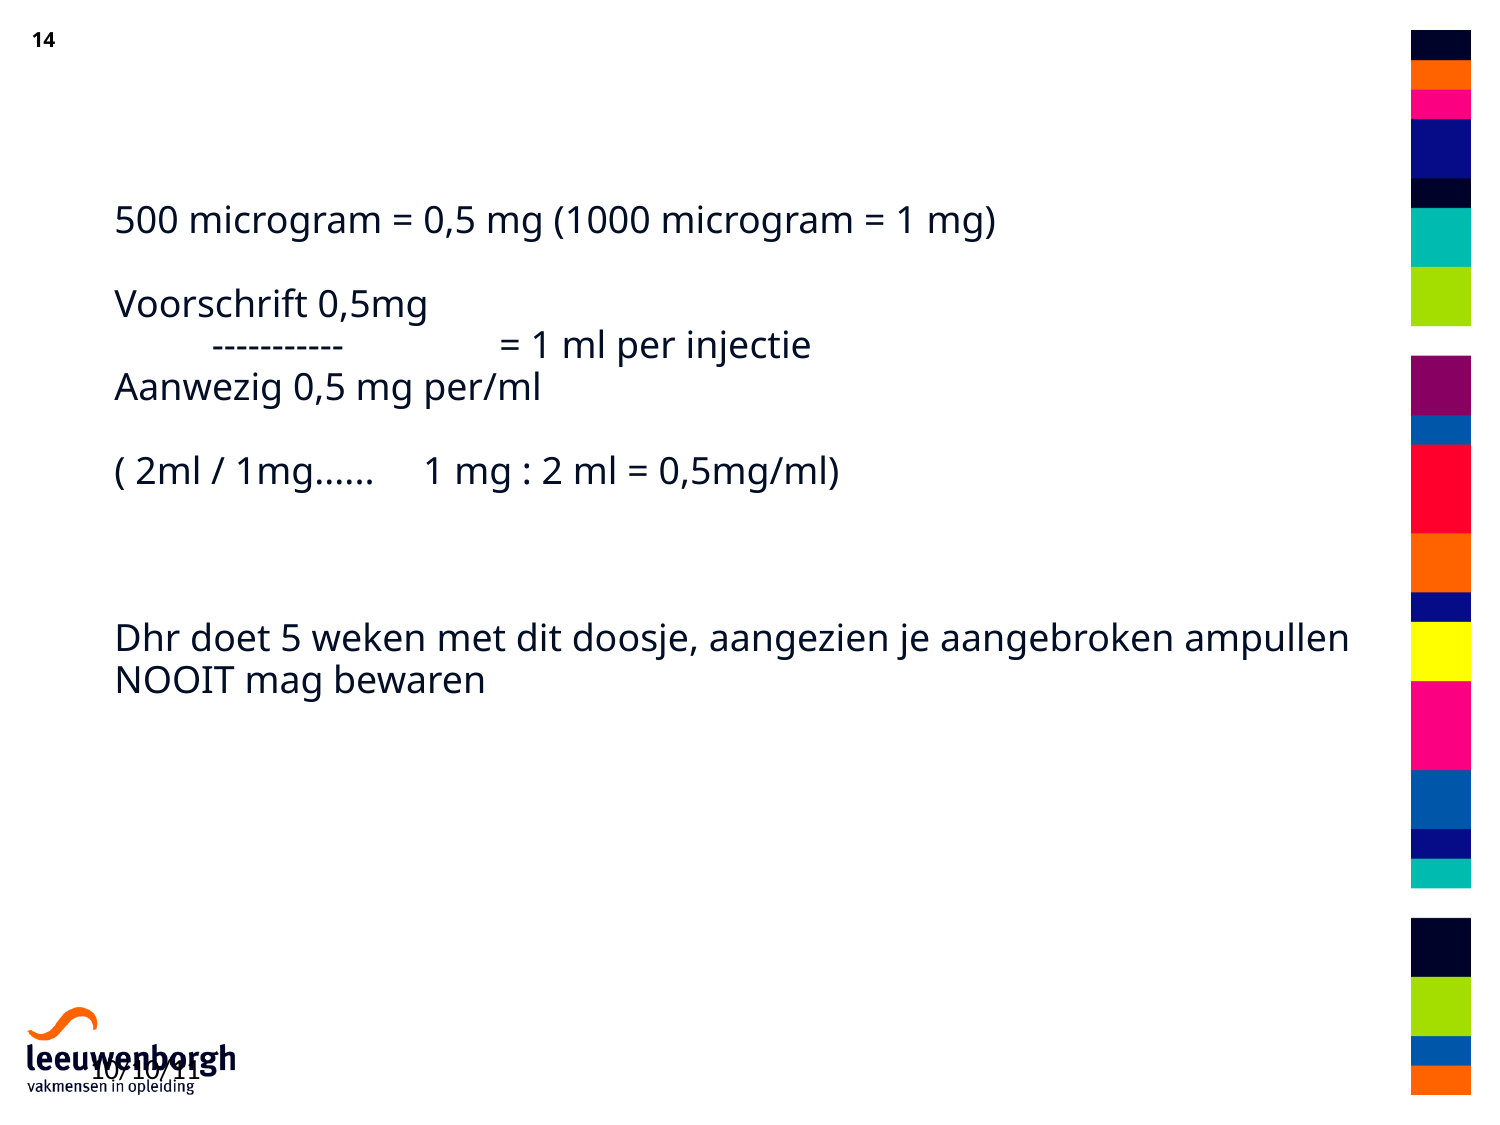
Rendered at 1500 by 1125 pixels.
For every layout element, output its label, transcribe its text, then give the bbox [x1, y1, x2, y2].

text_box 500 microgram = 0,5 mg (1000 microgram = 1 mg)​ ​ Voorschrift 0,5mg​ ----------- = 1 ml per injectie​ Aanwezig 0,5 mg per/ml​ ( 2ml / 1mg...... 1 mg : 2 ml = 0,5mg/ml)​ ​ ​ ​ Dhr doet 5 weken met dit doosje, aangezien je aangebroken ampullen NOOIT mag bewaren​ ​ ​ ​ [99, 192, 1413, 835]
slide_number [74, 1042, 425, 1103]
picture [1411, 30, 1471, 1095]
picture [27, 1007, 235, 1095]
